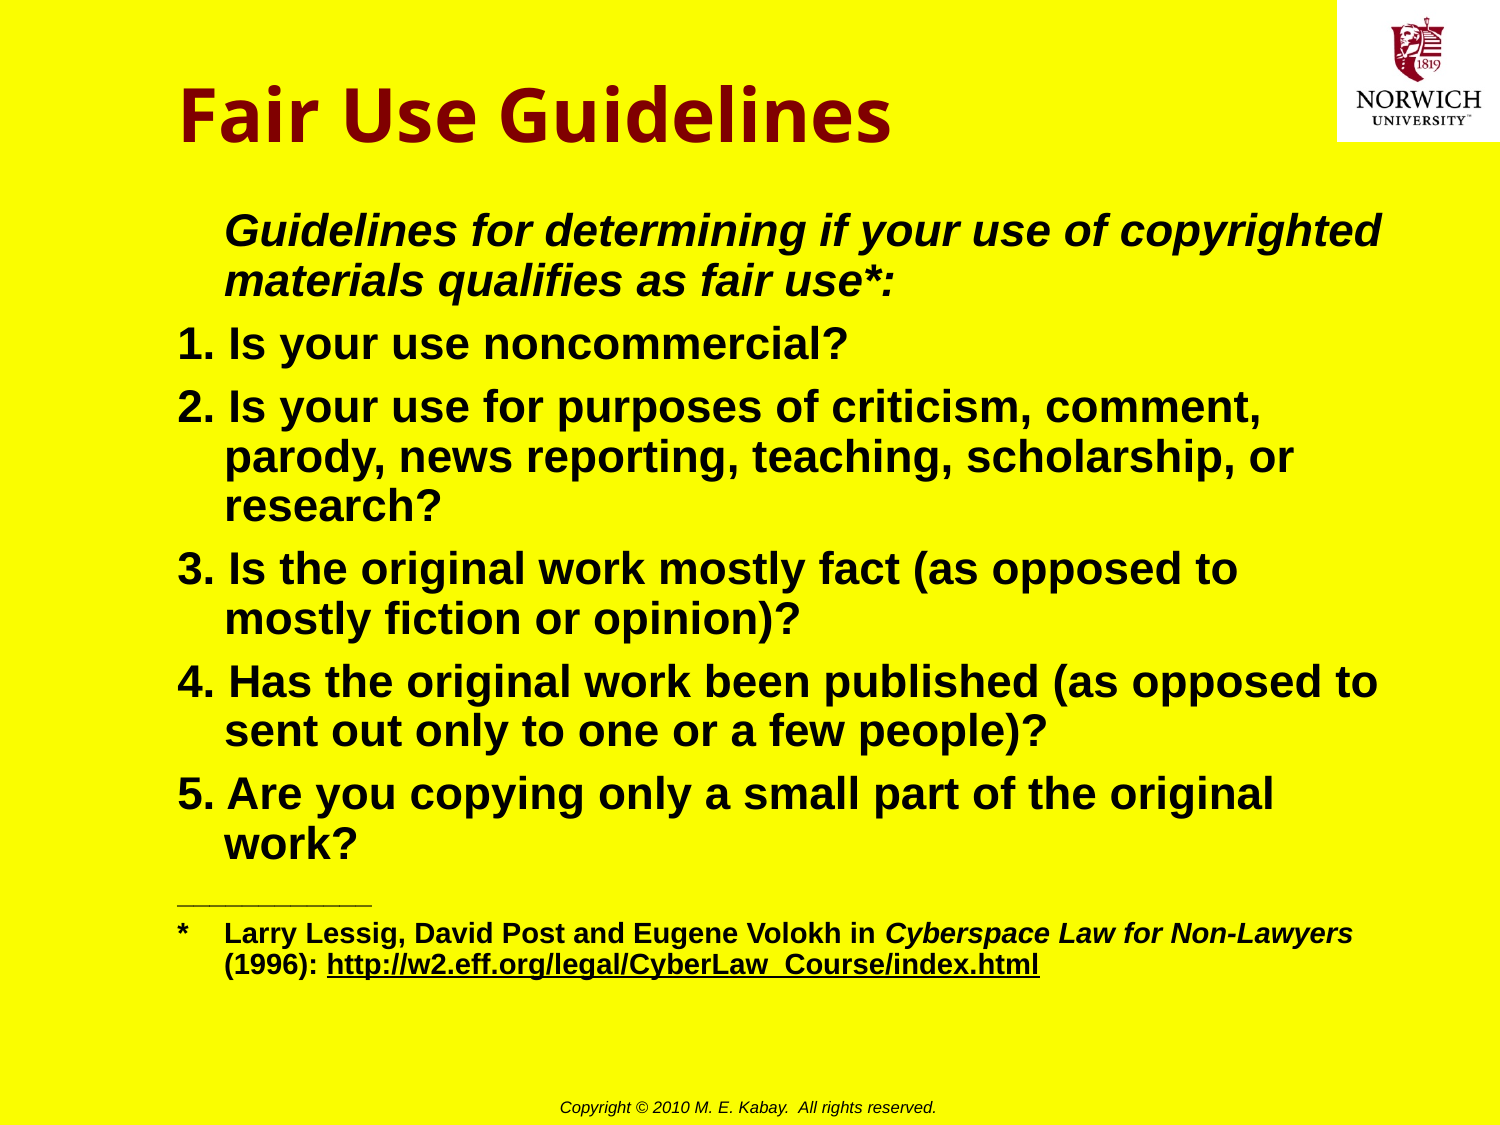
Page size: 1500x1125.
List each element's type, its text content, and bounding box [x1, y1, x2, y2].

title Fair Use Guidelines [161, 24, 1339, 199]
list Guidelines for determining if your use of copyrighted materials qualifies as fair use*: 1. Is your use noncommercial? 2. Is your use for purposes of criticism, comment, parody, news reporting, teaching, scholarship, or research? 3. Is the original work mostly fact (as opposed to mostly fiction or opinion)? 4. Has the original work been published (as opposed to sent out only to one or a few people)? 5. Are you copying only a small part of the original work? ____________ * Larry Lessig, David Post and Eugene Volokh in Cyberspace Law for Non-Lawyers (1996): http://w2.eff.org/legal/CyberLaw_Course/index.html [161, 199, 1401, 1039]
picture [1337, 0, 1500, 142]
